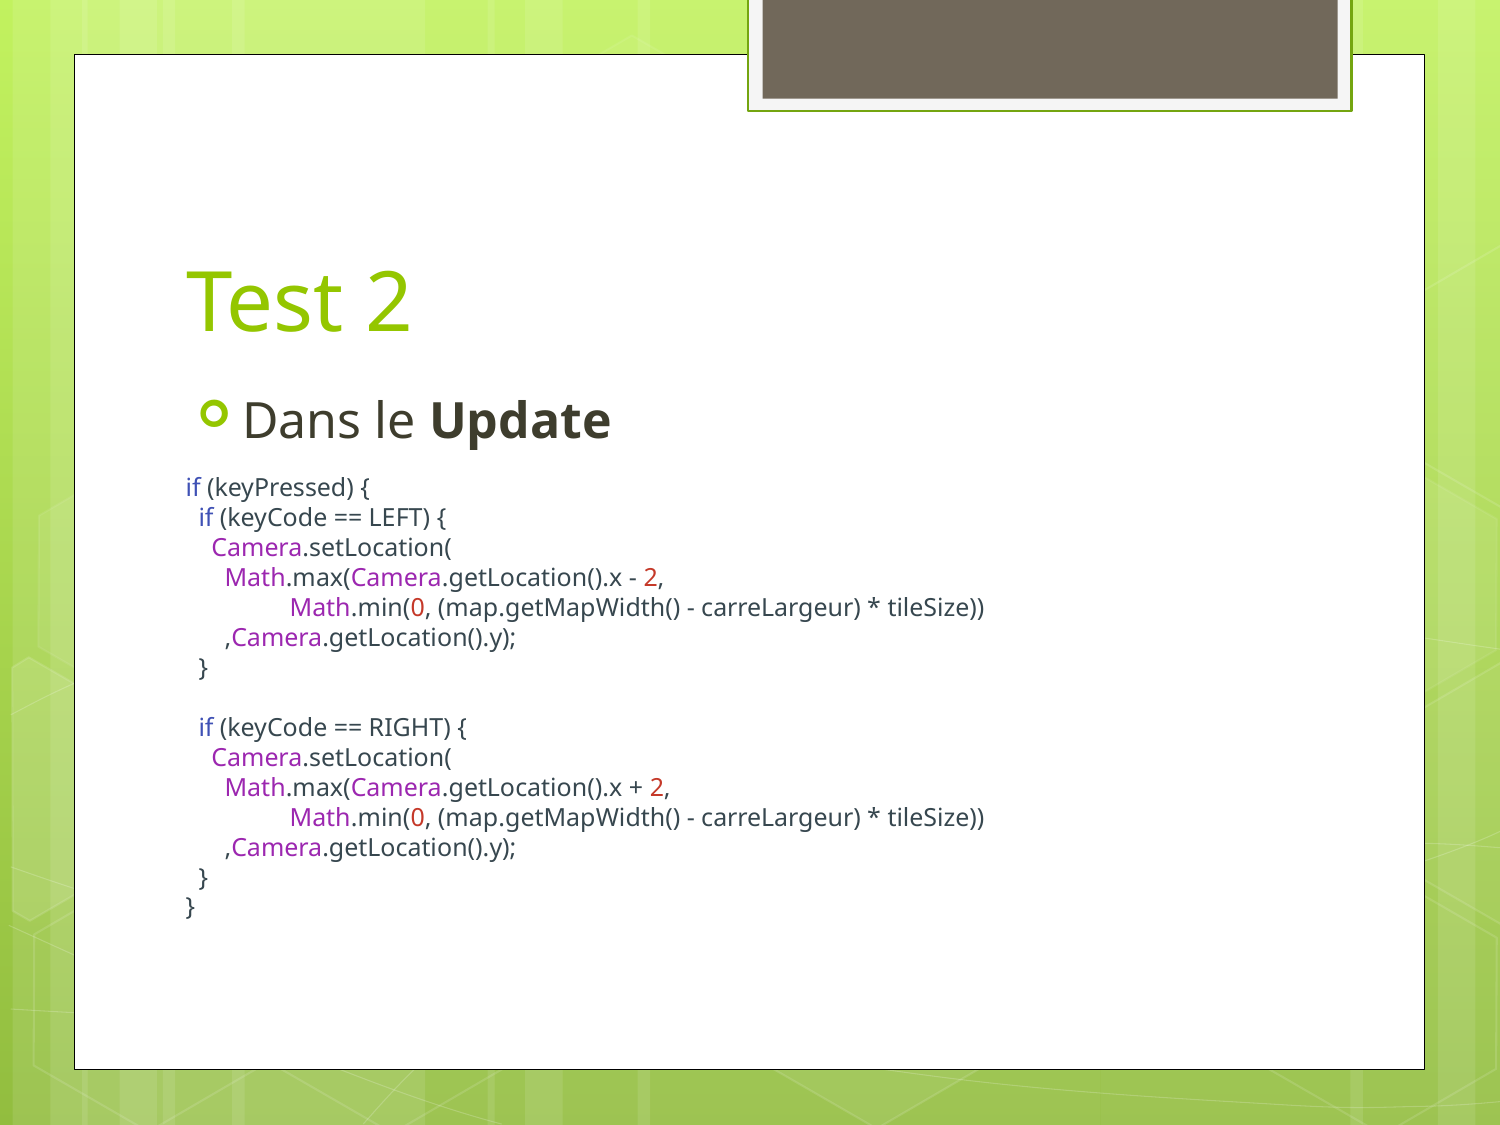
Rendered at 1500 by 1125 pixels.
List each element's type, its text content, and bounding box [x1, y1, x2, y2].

list Dans le Update [171, 381, 1283, 457]
text_box if (keyPressed) { if (keyCode == LEFT) { Camera.setLocation( Math.max(Camera.getLocation().x - 2, Math.min(0, (map.getMapWidth() - carreLargeur) * tileSize)) ,Camera.getLocation().y); } if (keyCode == RIGHT) { Camera.setLocation( Math.max(Camera.getLocation().x + 2, Math.min(0, (map.getMapWidth() - carreLargeur) * tileSize)) ,Camera.getLocation().y); } } [170, 464, 1046, 929]
title Test 2 [171, 168, 1324, 357]
